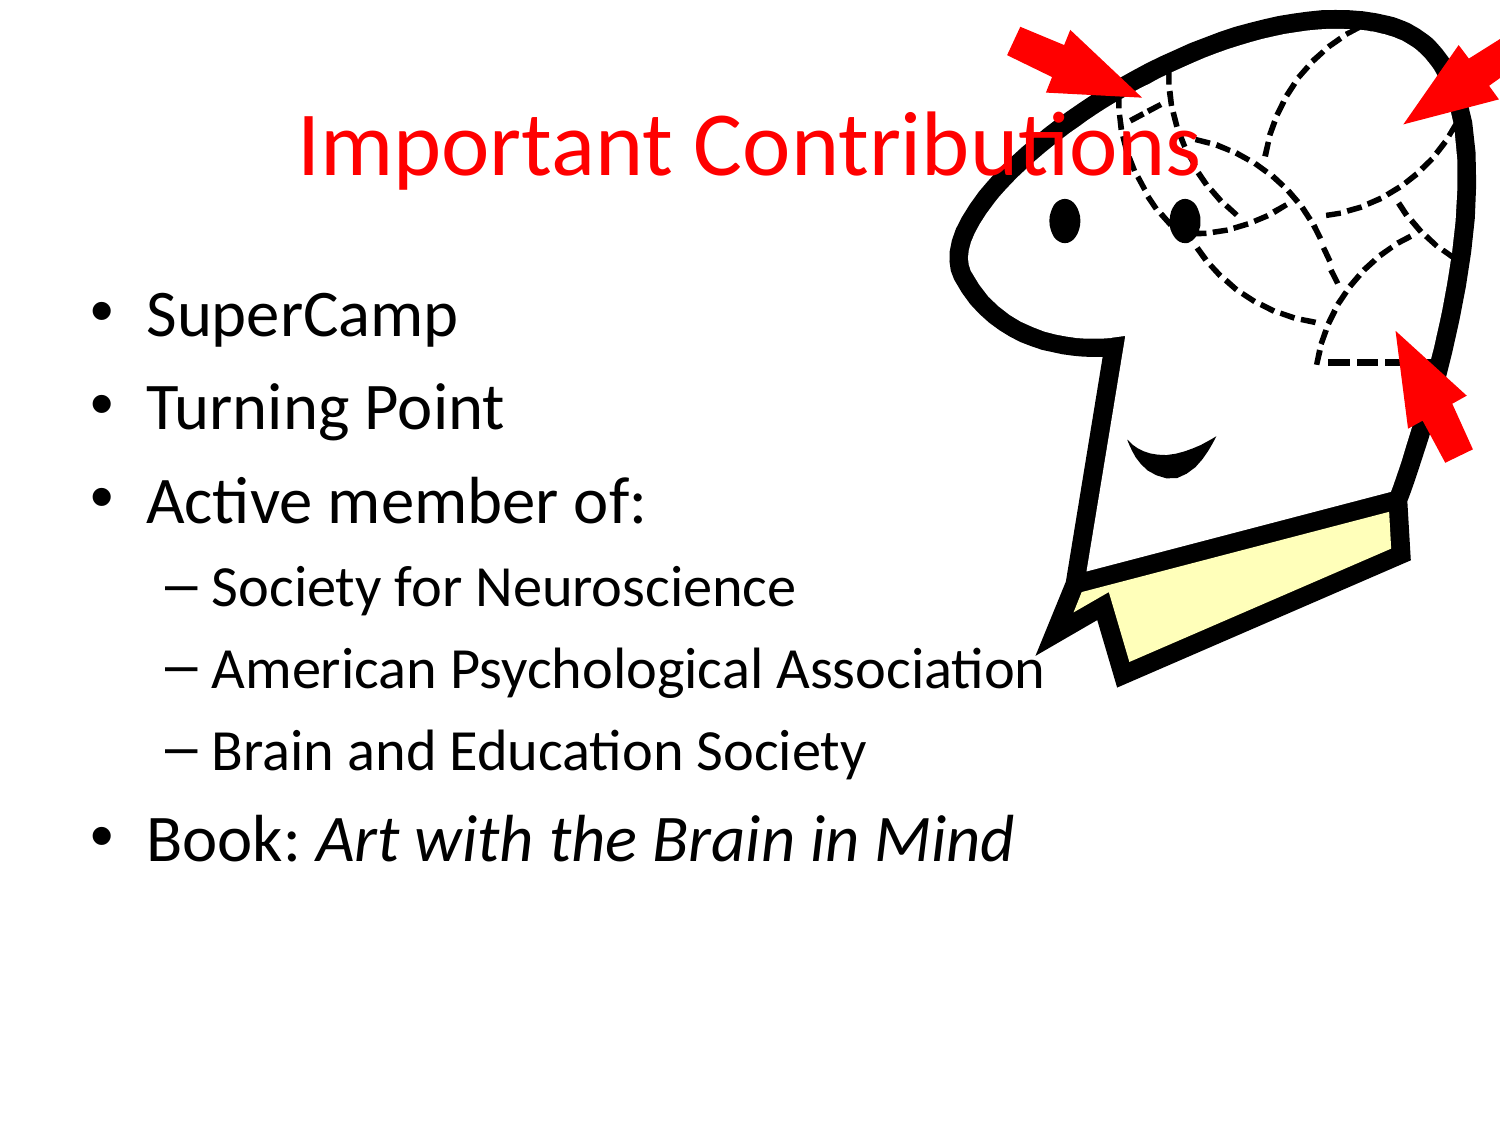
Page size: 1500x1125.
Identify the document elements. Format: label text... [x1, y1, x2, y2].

picture [942, 0, 1500, 688]
list SuperCamp Turning Point Active member of: Society for Neuroscience American Psychological Association Brain and Education Society Book: Art with the Brain in Mind [75, 262, 1425, 1005]
title Important Contributions [75, 45, 937, 233]
